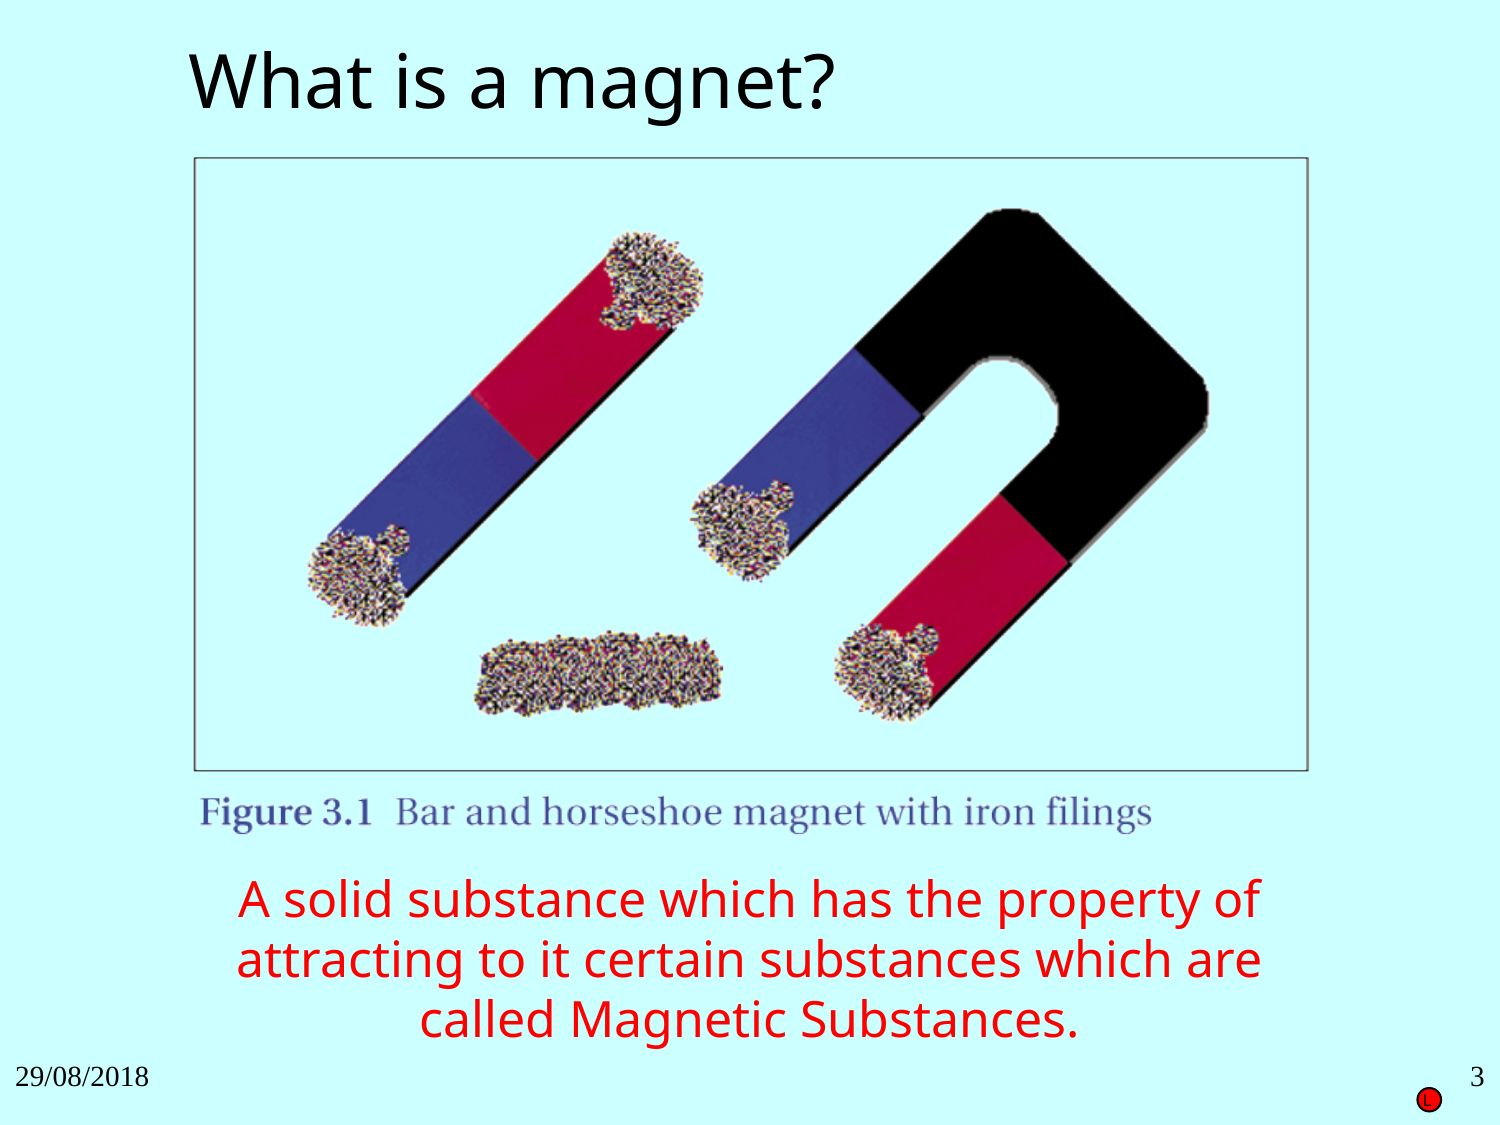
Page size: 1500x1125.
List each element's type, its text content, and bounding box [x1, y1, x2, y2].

text_box L [1417, 1088, 1442, 1112]
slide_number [0, 1050, 313, 1125]
text_box What is a magnet? [174, 26, 1326, 131]
text_box A solid substance which has the property of attracting to it certain substances which are called Magnetic Substances. [174, 863, 1326, 1056]
picture [173, 136, 1327, 856]
slide_number 3 [1187, 1050, 1500, 1125]
